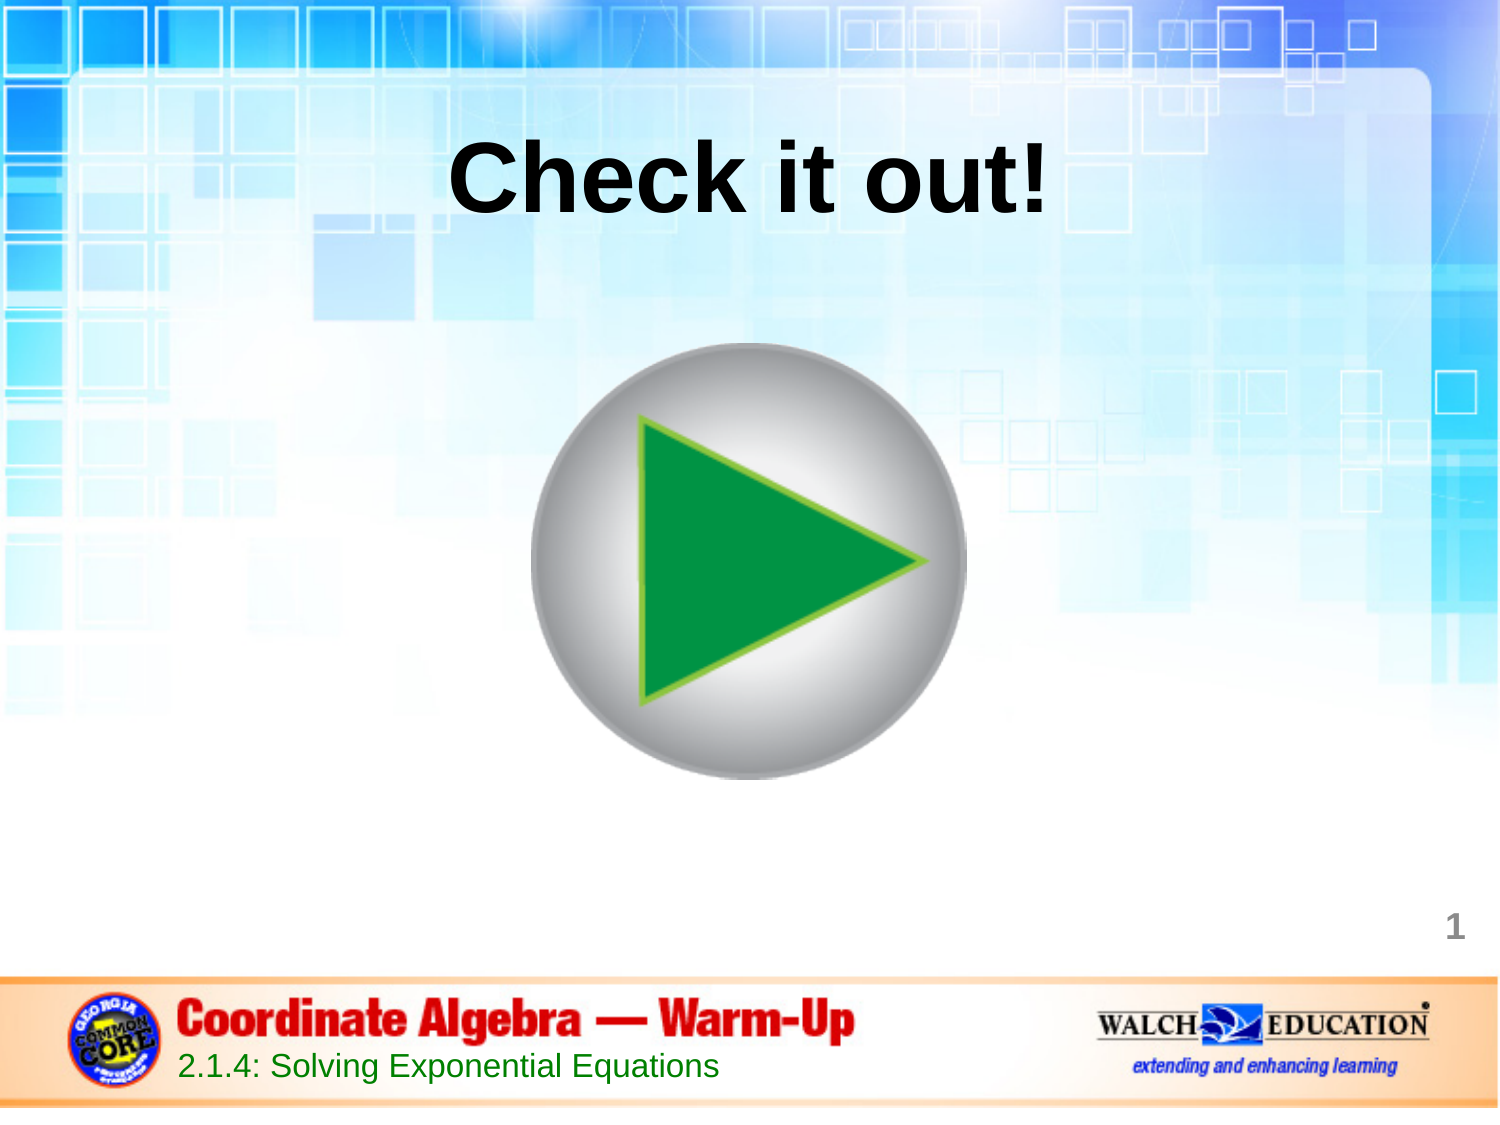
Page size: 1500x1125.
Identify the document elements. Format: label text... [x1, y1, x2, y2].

picture [0, 0, 1500, 1108]
slide_number 1 [1361, 901, 1481, 949]
list 2.1.4: Solving Exponential Equations [162, 1036, 1070, 1080]
subtitle Check it out! [105, 105, 1394, 925]
